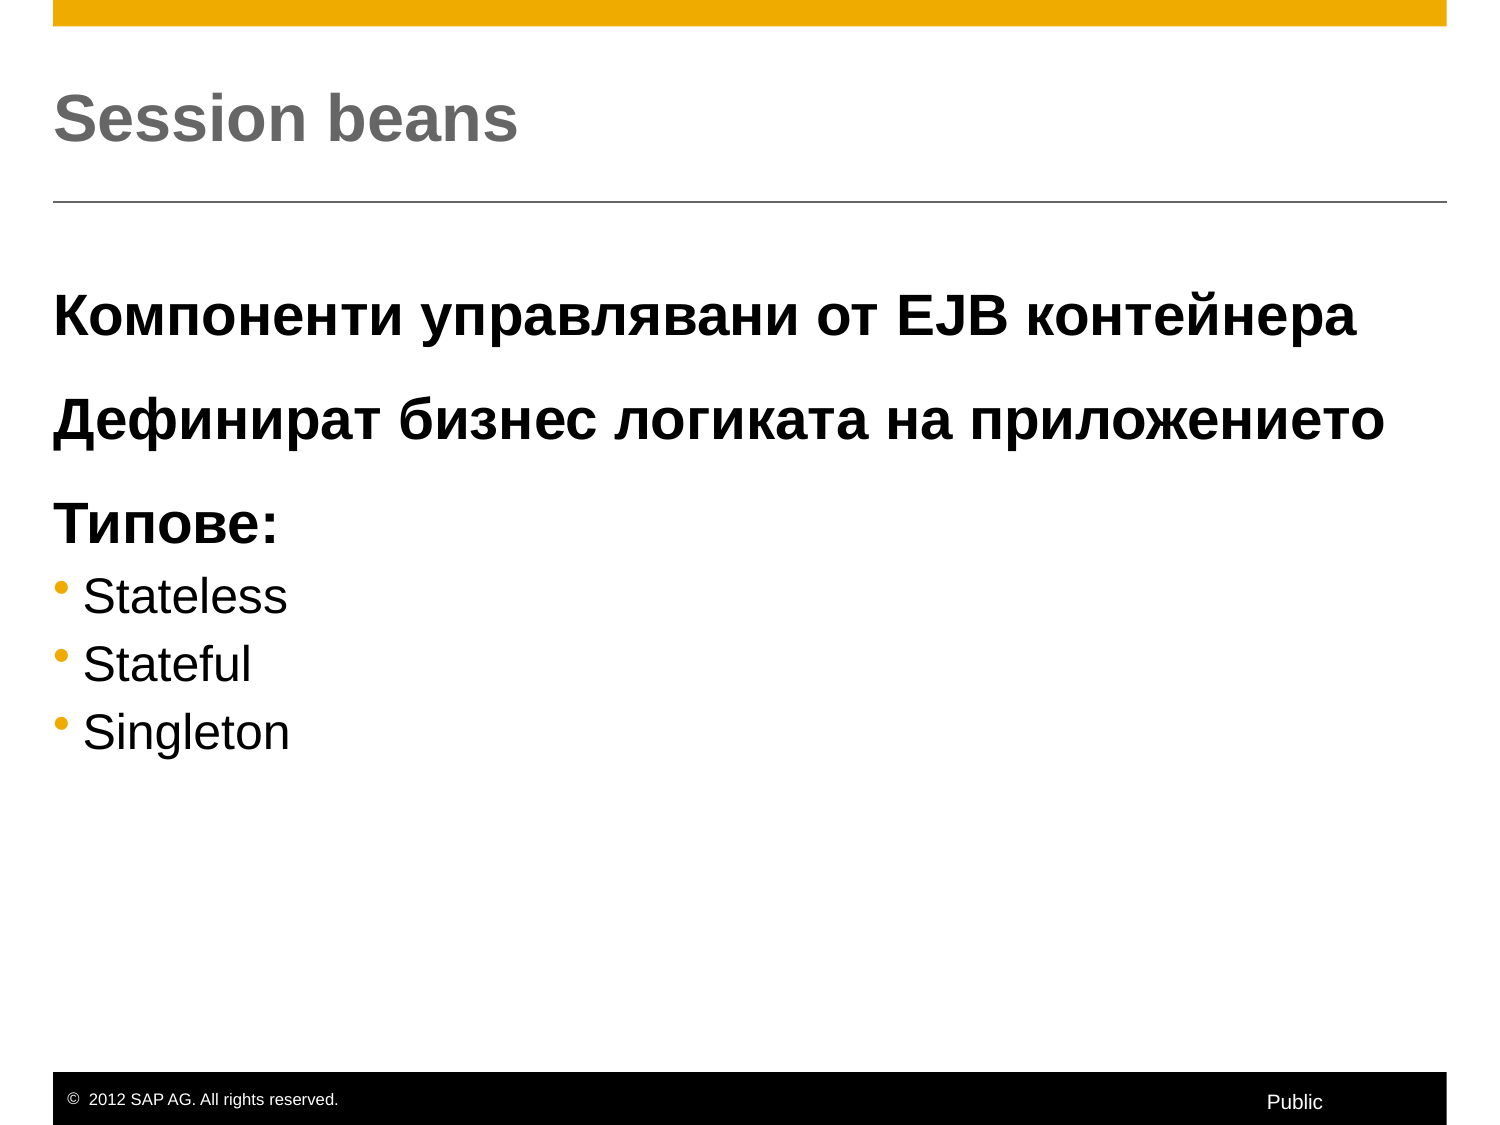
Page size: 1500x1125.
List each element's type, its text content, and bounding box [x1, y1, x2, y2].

list Компоненти управлявани от EJB контейнера Дефинират бизнес логиката на приложението Типове: Stateless Stateful Singleton [53, 277, 1447, 998]
title Session beans [53, 53, 1447, 178]
